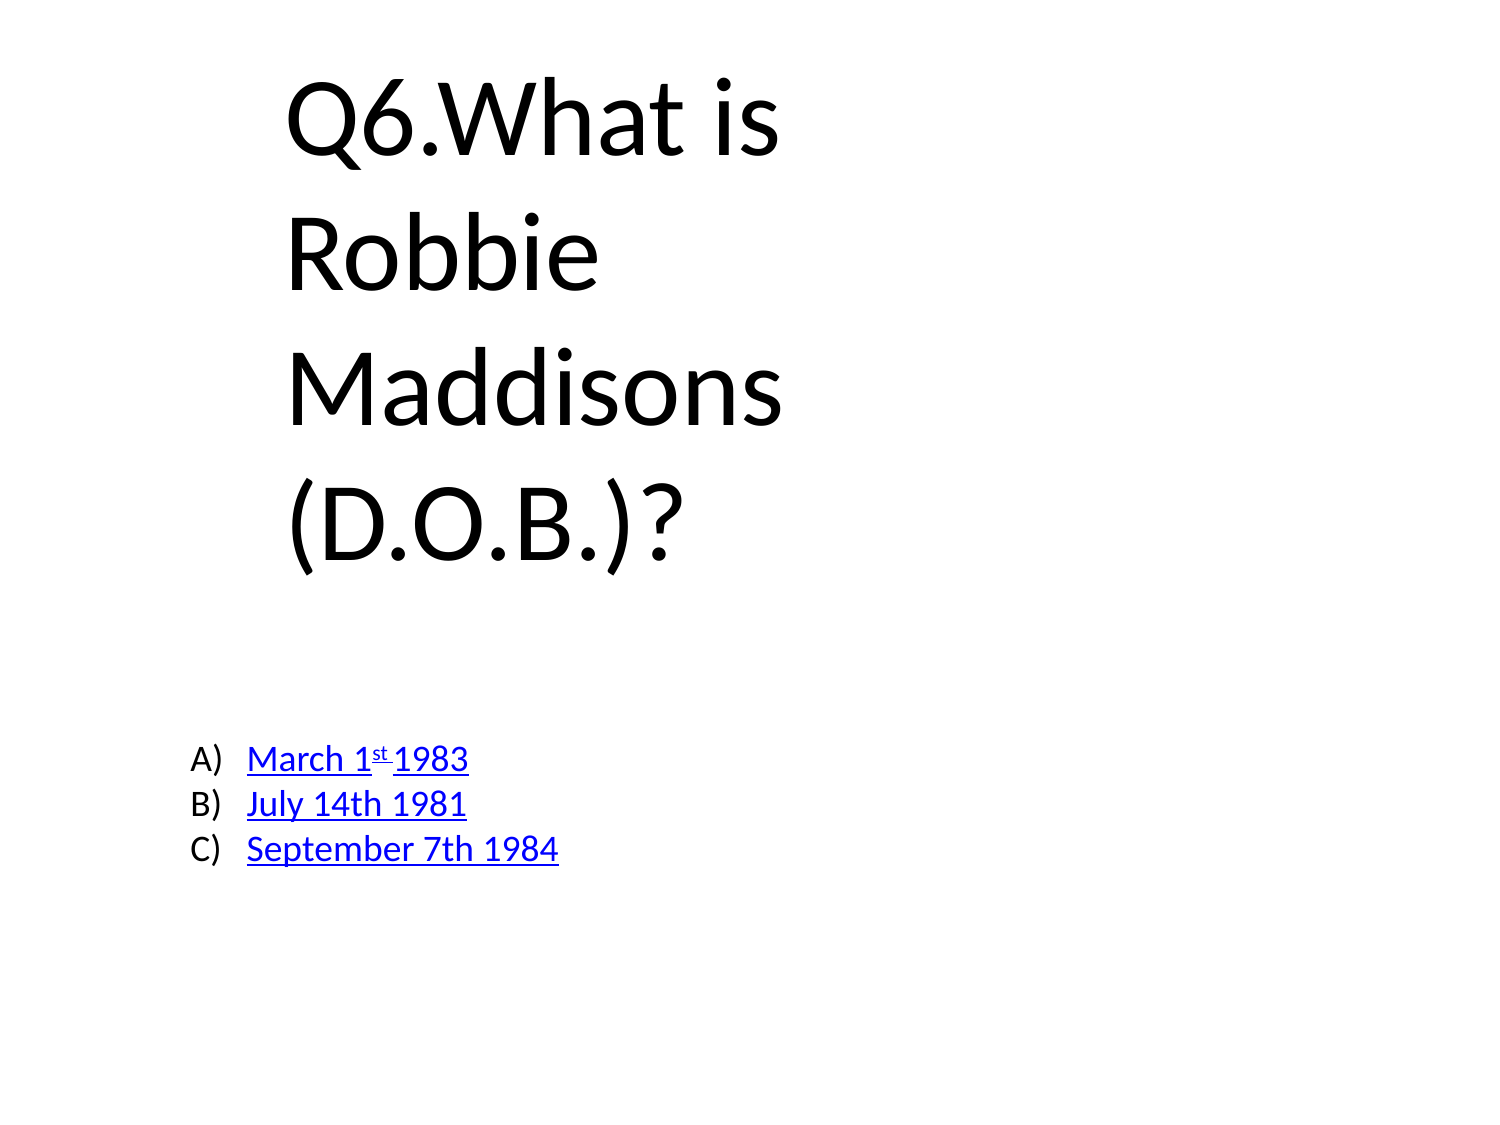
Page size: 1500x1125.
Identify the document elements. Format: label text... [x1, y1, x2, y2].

text_box Q6.What is Robbie Maddisons (D.O.B.)? [269, 35, 1137, 590]
text_box March 1st 1983 July 14th 1981 September 7th 1984 [175, 726, 1090, 877]
